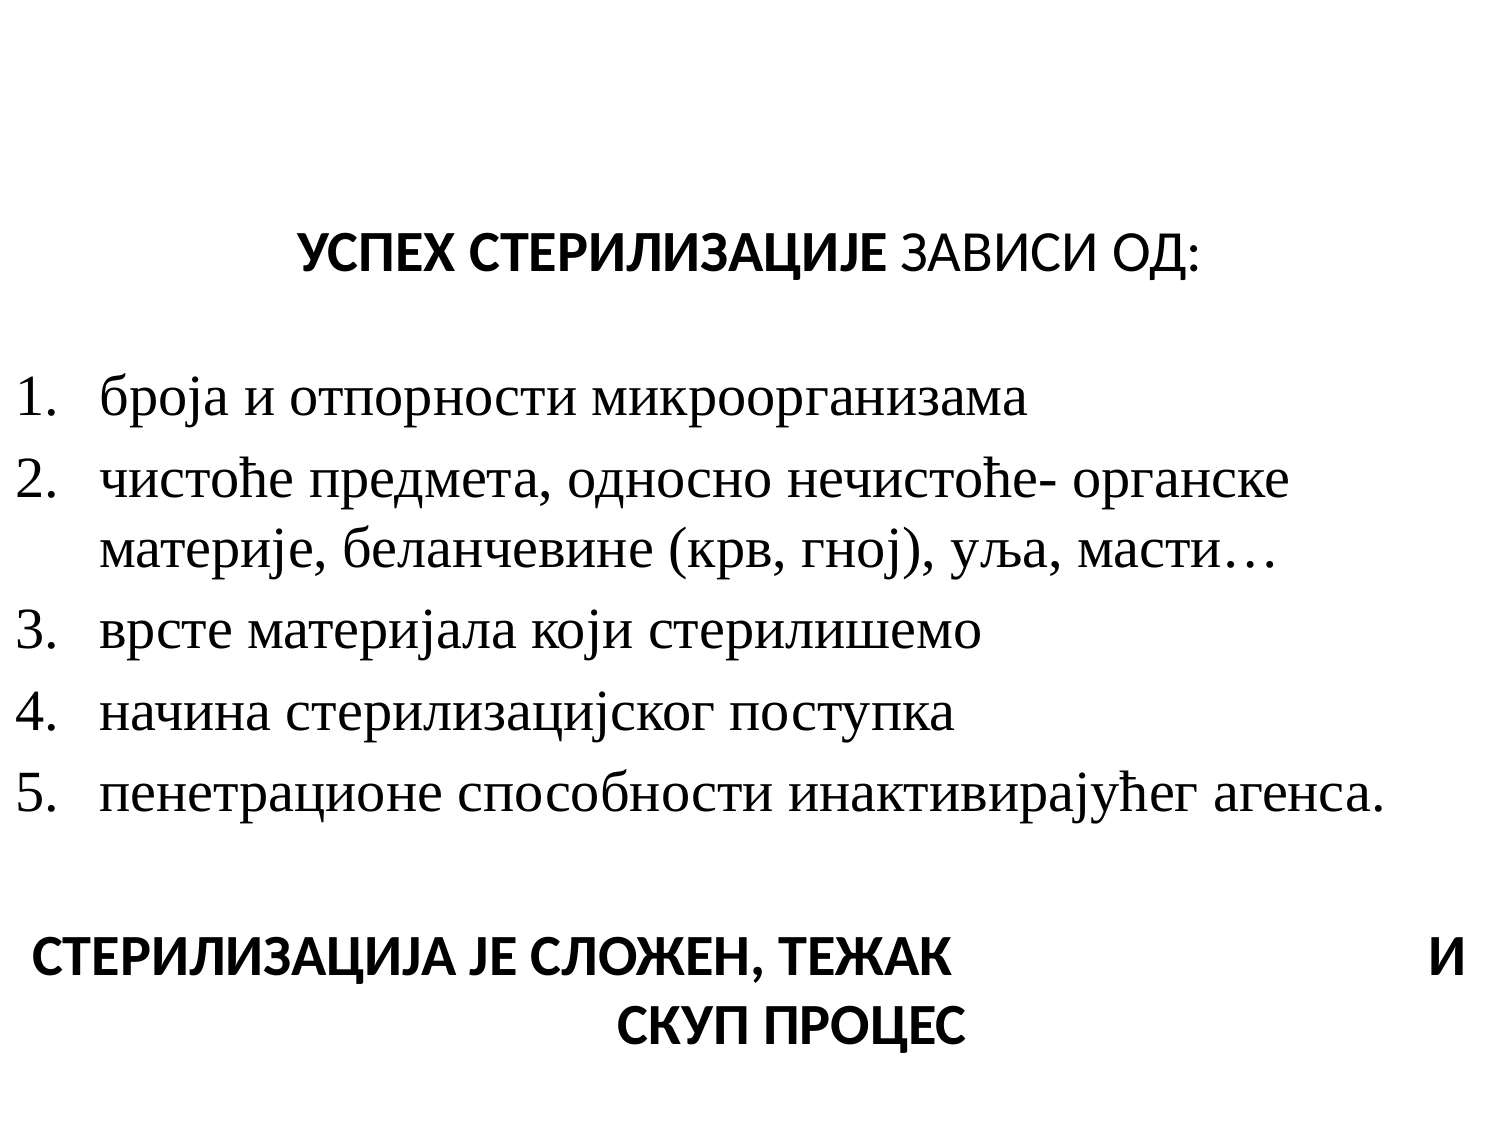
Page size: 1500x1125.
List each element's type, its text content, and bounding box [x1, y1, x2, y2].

title УСПЕХ СТЕРИЛИЗАЦИЈЕ ЗАВИСИ ОД: [0, 172, 1500, 323]
subtitle броја и отпорности микроорганизама чистоће предмета, односно нечистоће- органске материје, беланчевине (крв, гној), уља, масти… врсте материјала који стерилишемо начина стерилизацијског поступка пенетрационе способности инактивирајућег агенса. СТЕРИЛИЗАЦИЈА ЈЕ СЛОЖЕН, ТЕЖАК И СКУП ПРОЦЕС [0, 350, 1500, 1094]
